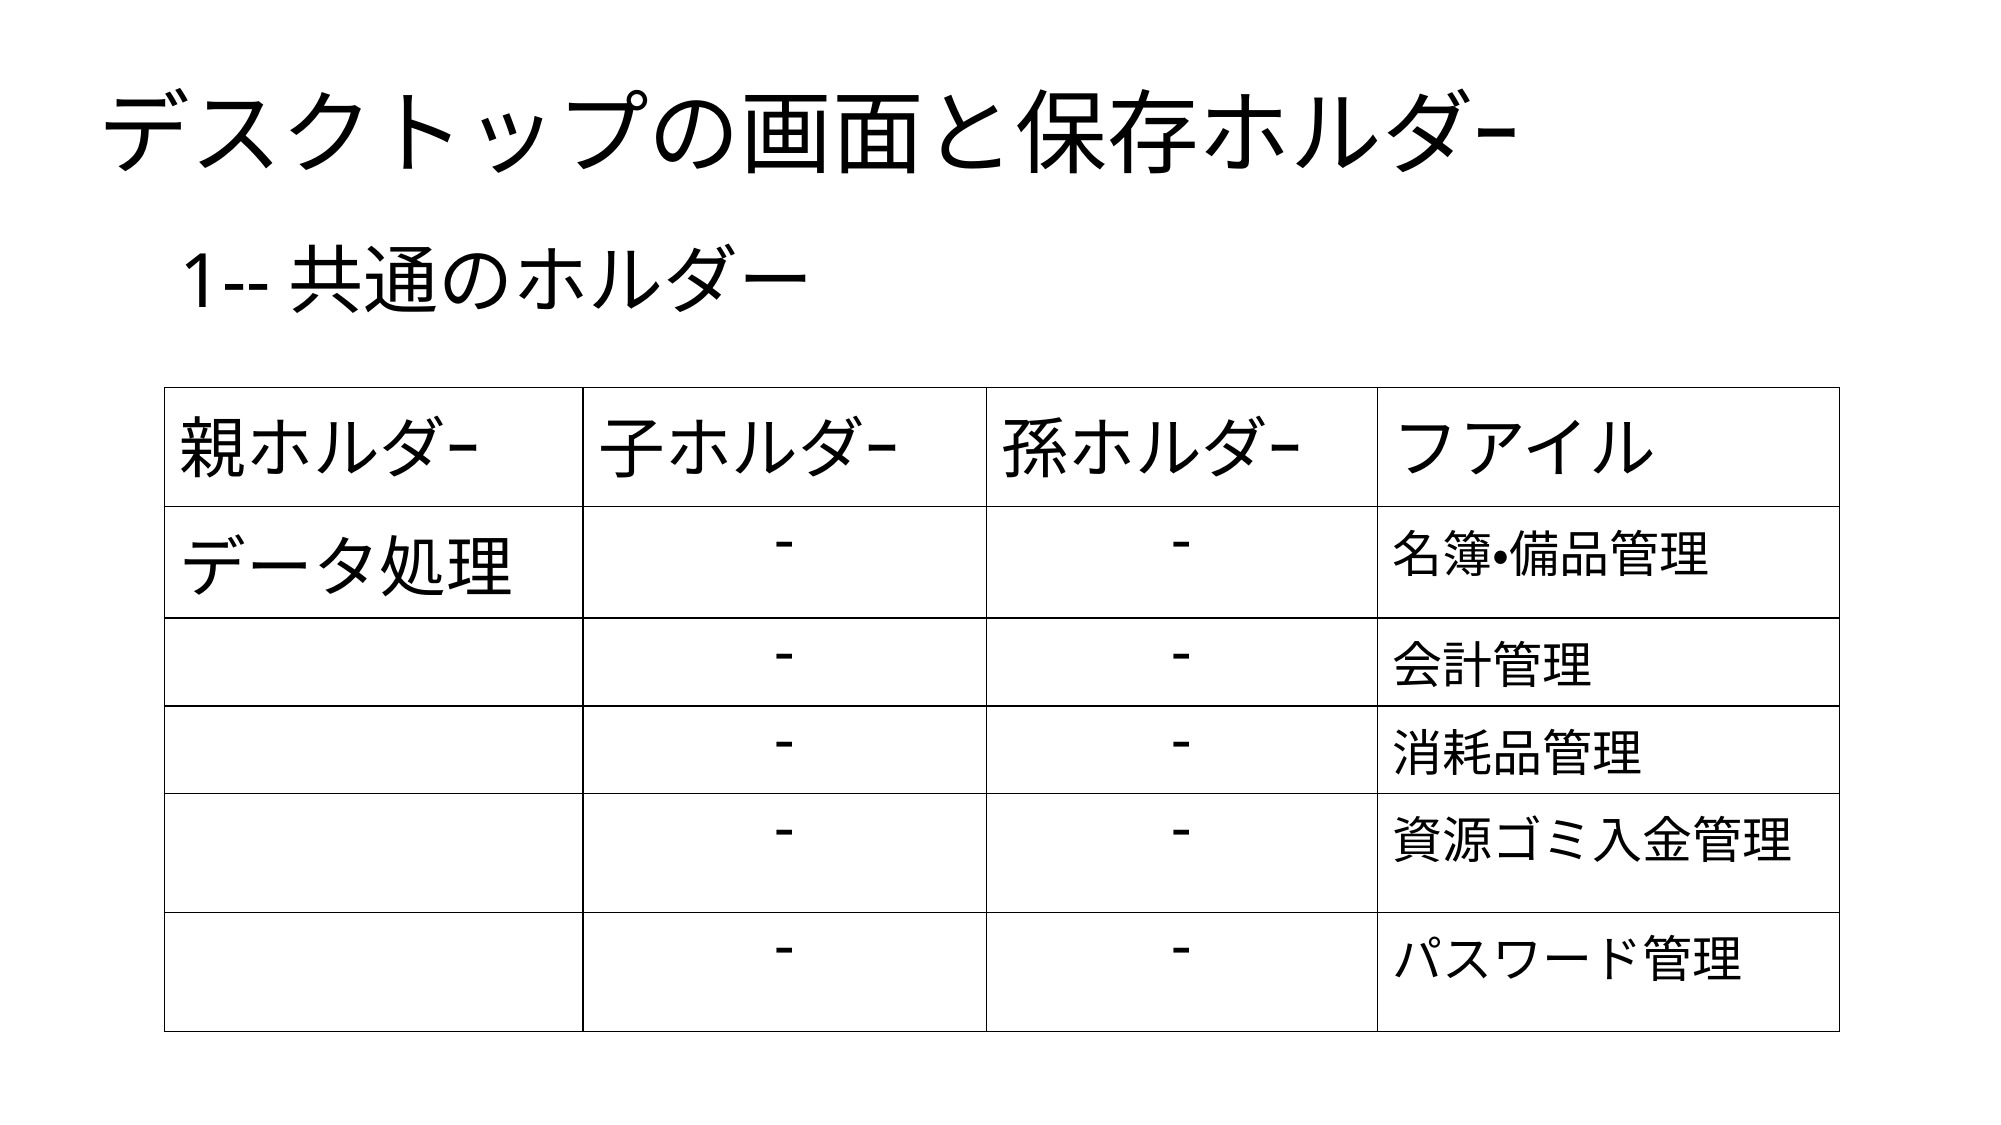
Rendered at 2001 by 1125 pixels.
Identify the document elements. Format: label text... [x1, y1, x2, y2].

table_cell - [584, 794, 986, 912]
table_cell - [987, 707, 1377, 793]
table_cell - [584, 619, 986, 705]
table_cell - [987, 913, 1377, 1031]
table_cell 名簿・備品管理 [1378, 507, 1839, 617]
table_header 孫ホルダｰ [987, 388, 1377, 506]
table_cell [165, 794, 582, 912]
table_cell 会計管理 [1378, 619, 1839, 705]
table_cell - [987, 794, 1377, 912]
table_cell - [987, 507, 1377, 617]
text_box 1--共通のホルダー [164, 215, 1662, 351]
table_header 親ホルダｰ [165, 388, 582, 506]
table_header フアイル [1378, 388, 1839, 506]
table_header 子ホルダｰ [584, 388, 986, 506]
table_cell 資源ゴミ入金管理 [1378, 794, 1839, 912]
table_cell 消耗品管理 [1378, 707, 1839, 793]
table_cell - [584, 913, 986, 1031]
table_cell [165, 707, 582, 793]
table_cell パスワード管理 [1378, 913, 1839, 1031]
table_cell [165, 913, 582, 1031]
table_cell - [987, 619, 1377, 705]
table_cell [165, 619, 582, 705]
table_cell - [584, 507, 986, 617]
table_cell - [584, 707, 986, 793]
title デスクトップの画面と保存ホルダｰ [83, 68, 1581, 204]
table_cell データ処理 [165, 507, 582, 617]
